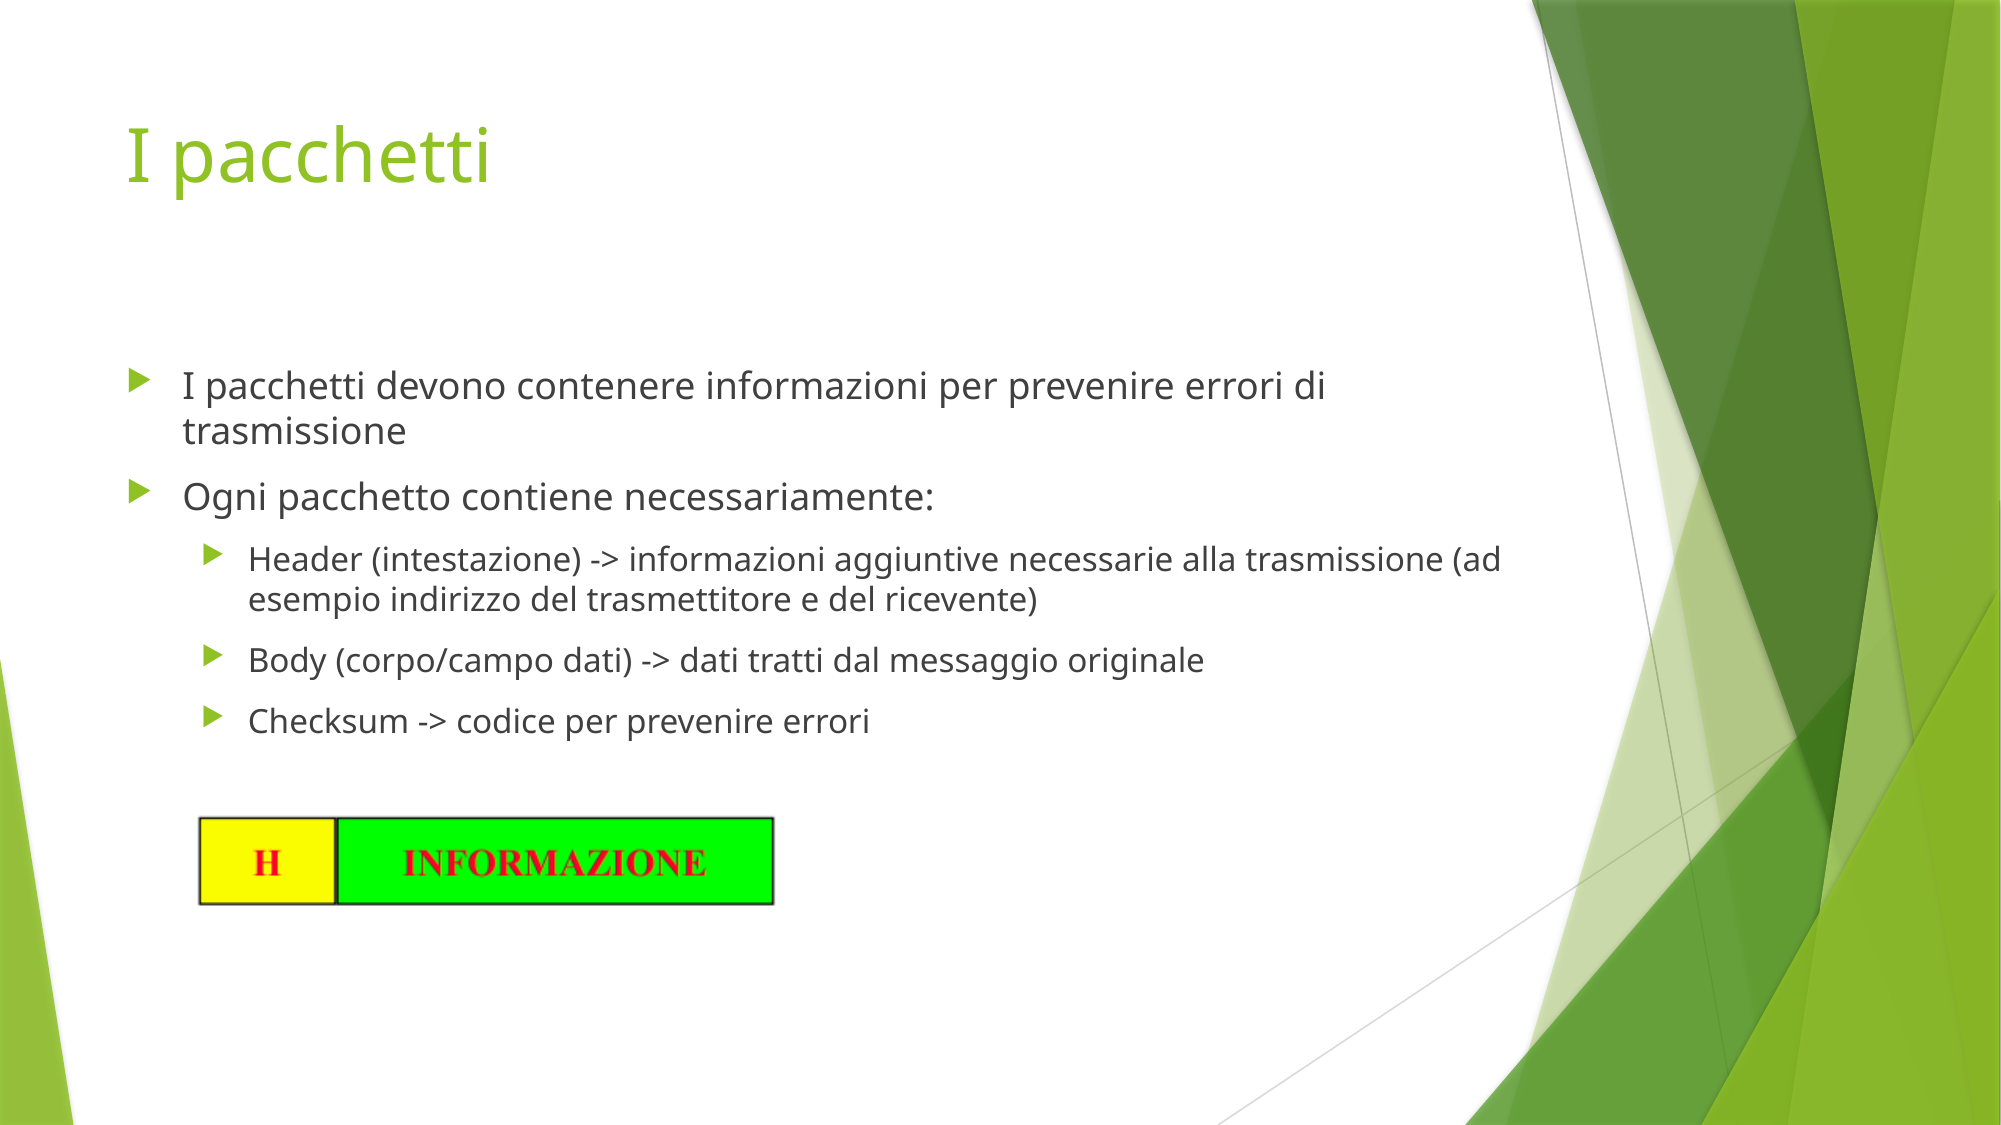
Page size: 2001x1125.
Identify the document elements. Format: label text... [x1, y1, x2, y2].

picture [180, 801, 795, 924]
list I pacchetti devono contenere informazioni per prevenire errori di trasmissione Ogni pacchetto contiene necessariamente: Header (intestazione) -> informazioni aggiuntive necessarie alla trasmissione (ad esempio indirizzo del trasmettitore e del ricevente) Body (corpo/campo dati) -> dati tratti dal messaggio originale Checksum -> codice per prevenire errori [111, 354, 1522, 992]
title I pacchetti [111, 99, 1522, 317]
